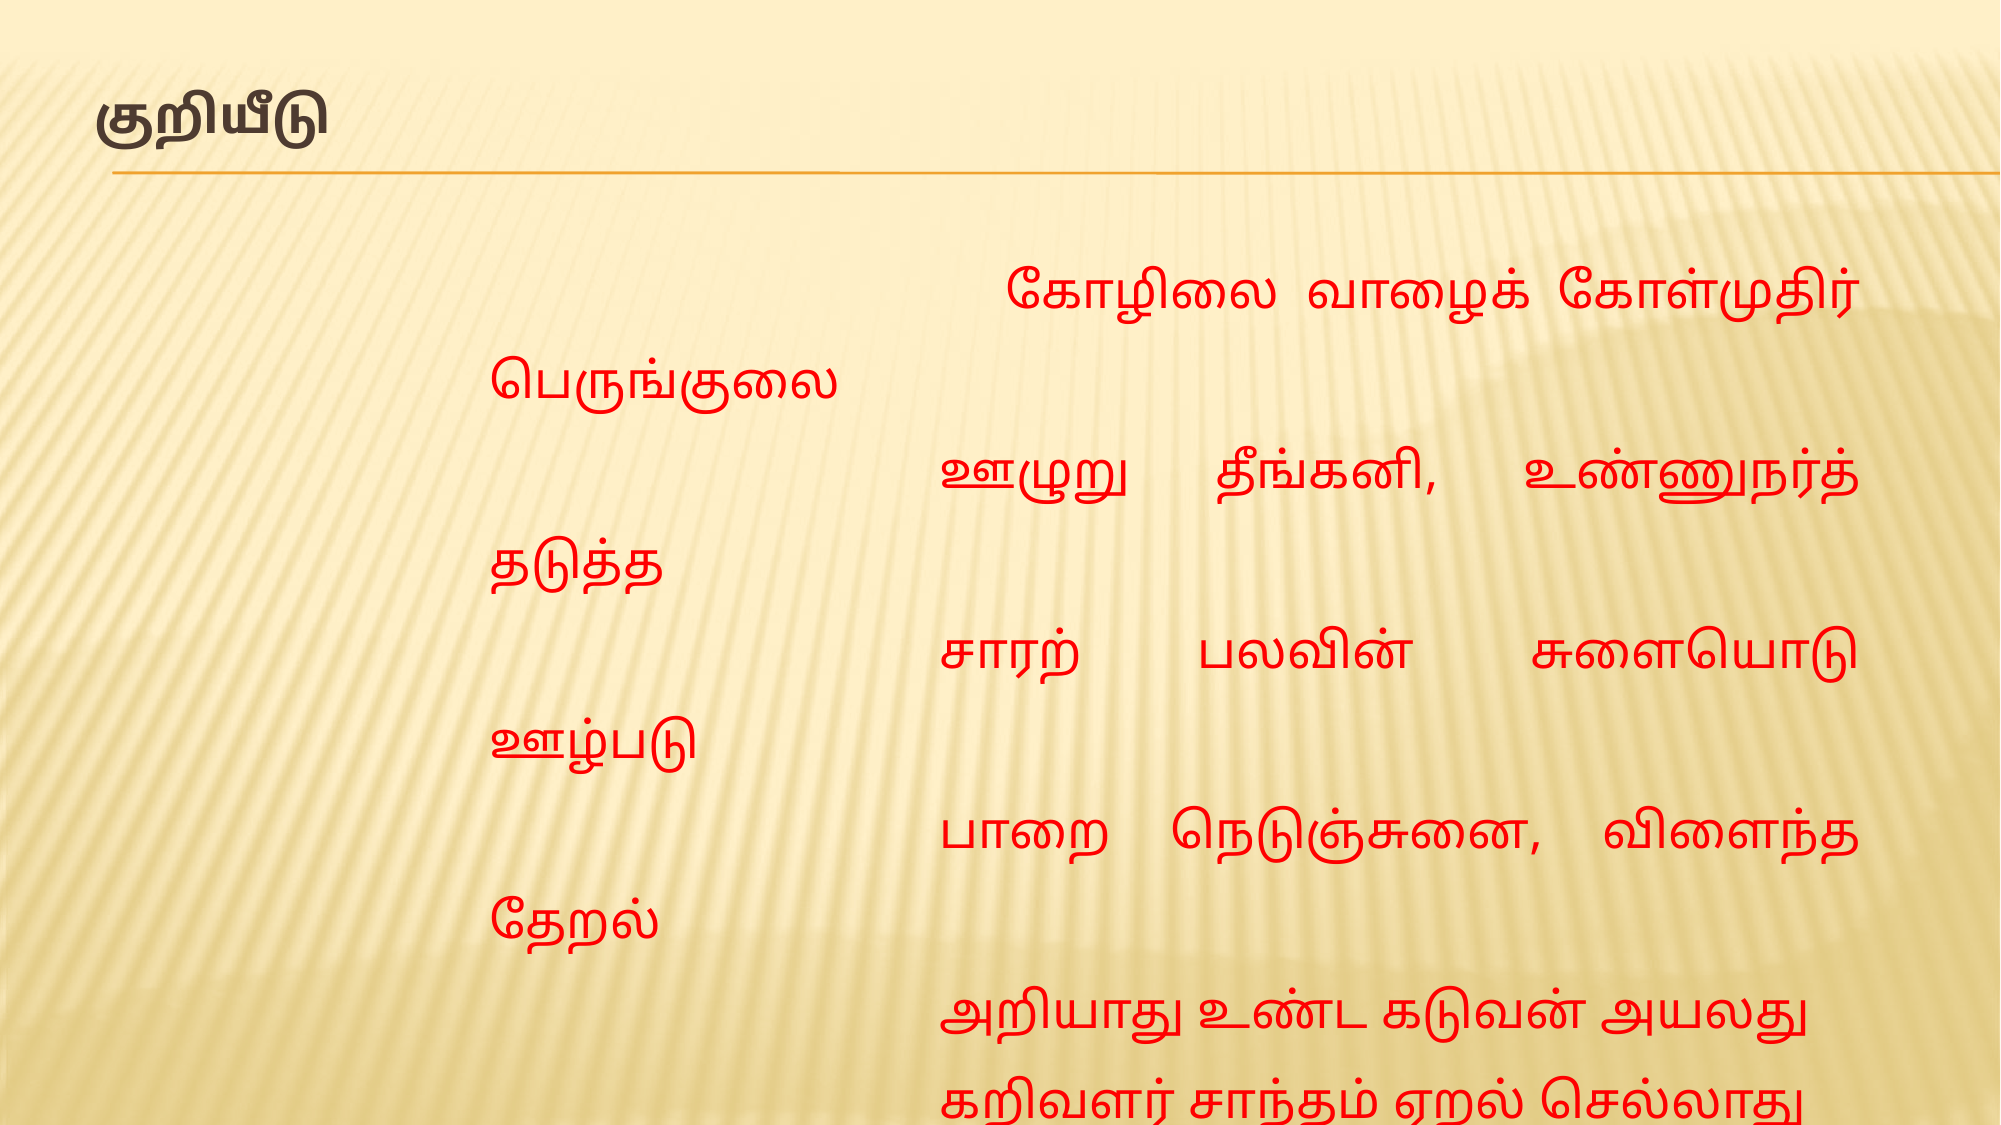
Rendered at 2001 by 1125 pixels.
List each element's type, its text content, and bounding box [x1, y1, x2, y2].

title குறியீடு [66, 75, 1967, 213]
text_box கோழிலை வாழைக் கோள்முதிர் பெருங்குலை ஊழுறு தீங்கனி, உண்ணுநர்த் தடுத்த சாரற் பலவின் சுளையொடு ஊழ்படு பாறை நெடுஞ்சுனை, விளைந்த தேறல் அறியாது உண்ட கடுவன் அயலது கறிவளர் சாந்தம் ஏறல் செல்லாது நறுவீ அடுக்கத்து மகிழ்ந்து கண்படுக்கும் குறியா இன்பம், எளிதின் நின்மலைப் பல்வேறு விலங்கும். எய்தும் நாட ! [474, 221, 1875, 1125]
